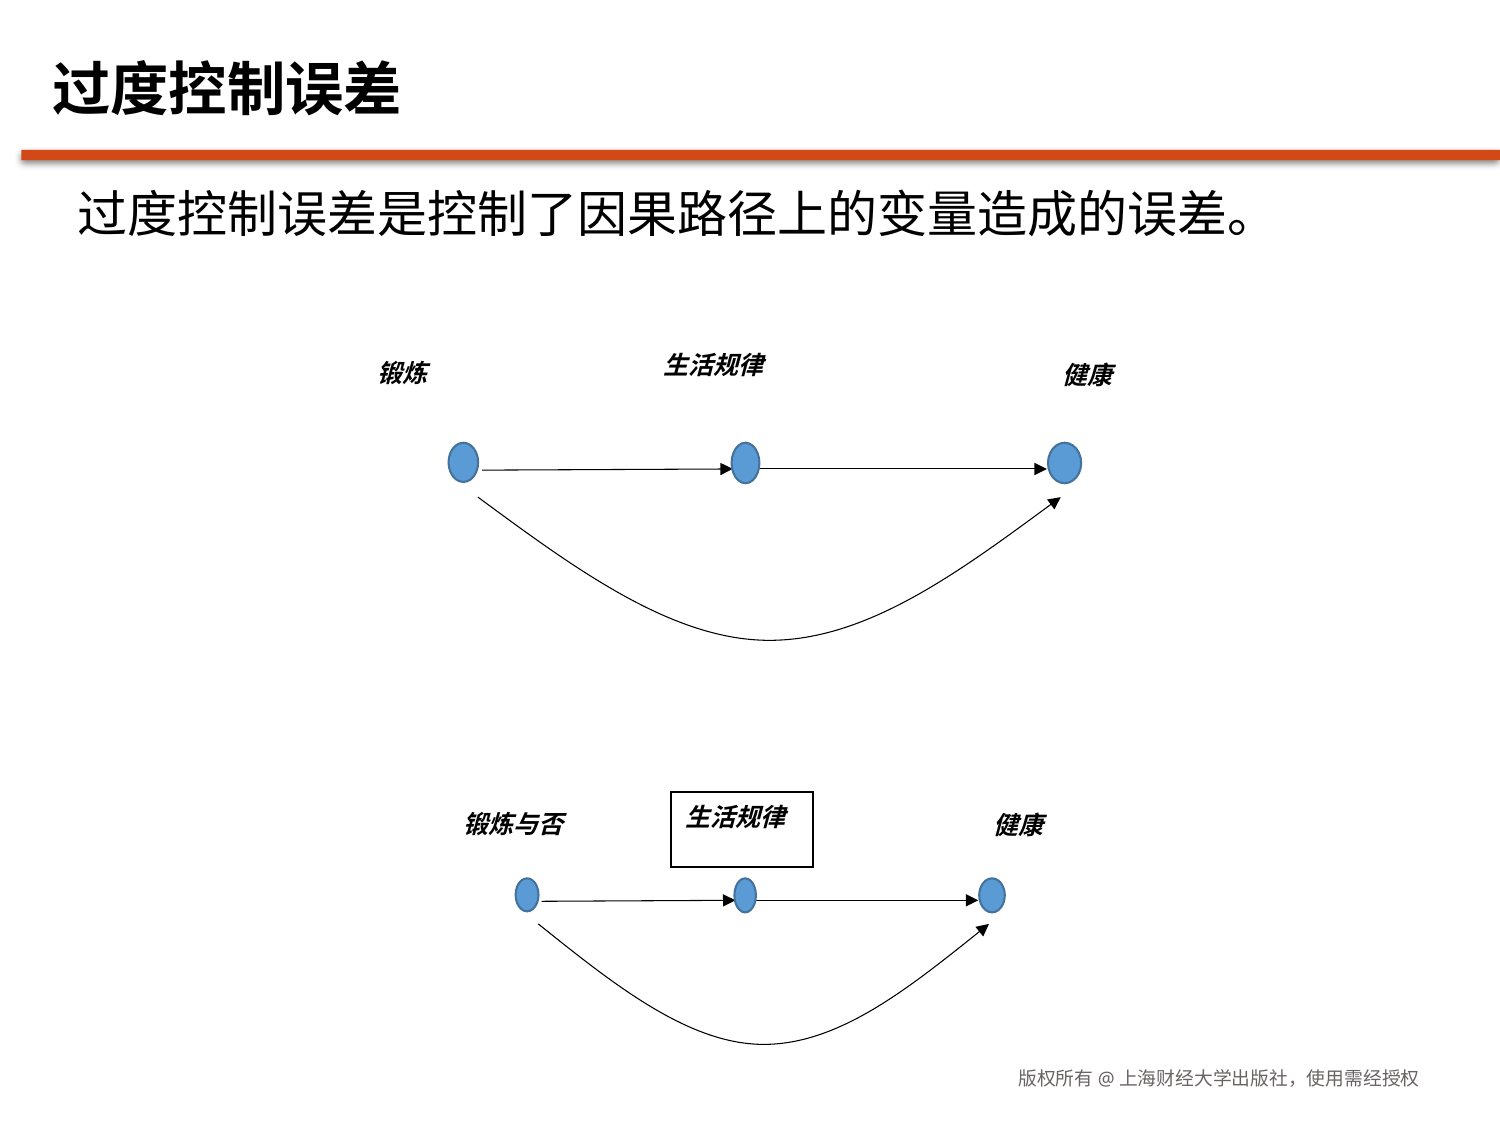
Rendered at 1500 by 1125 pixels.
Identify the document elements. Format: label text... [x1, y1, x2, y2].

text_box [448, 791, 1069, 1045]
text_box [362, 339, 1163, 641]
footer 版权所有@上海财经大学出版社，使用需经授权 [975, 1046, 1463, 1109]
list 过度控制误差是控制了因果路径上的变量造成的误差。 [62, 174, 1400, 1032]
title 过度控制误差 [37, 50, 1369, 138]
